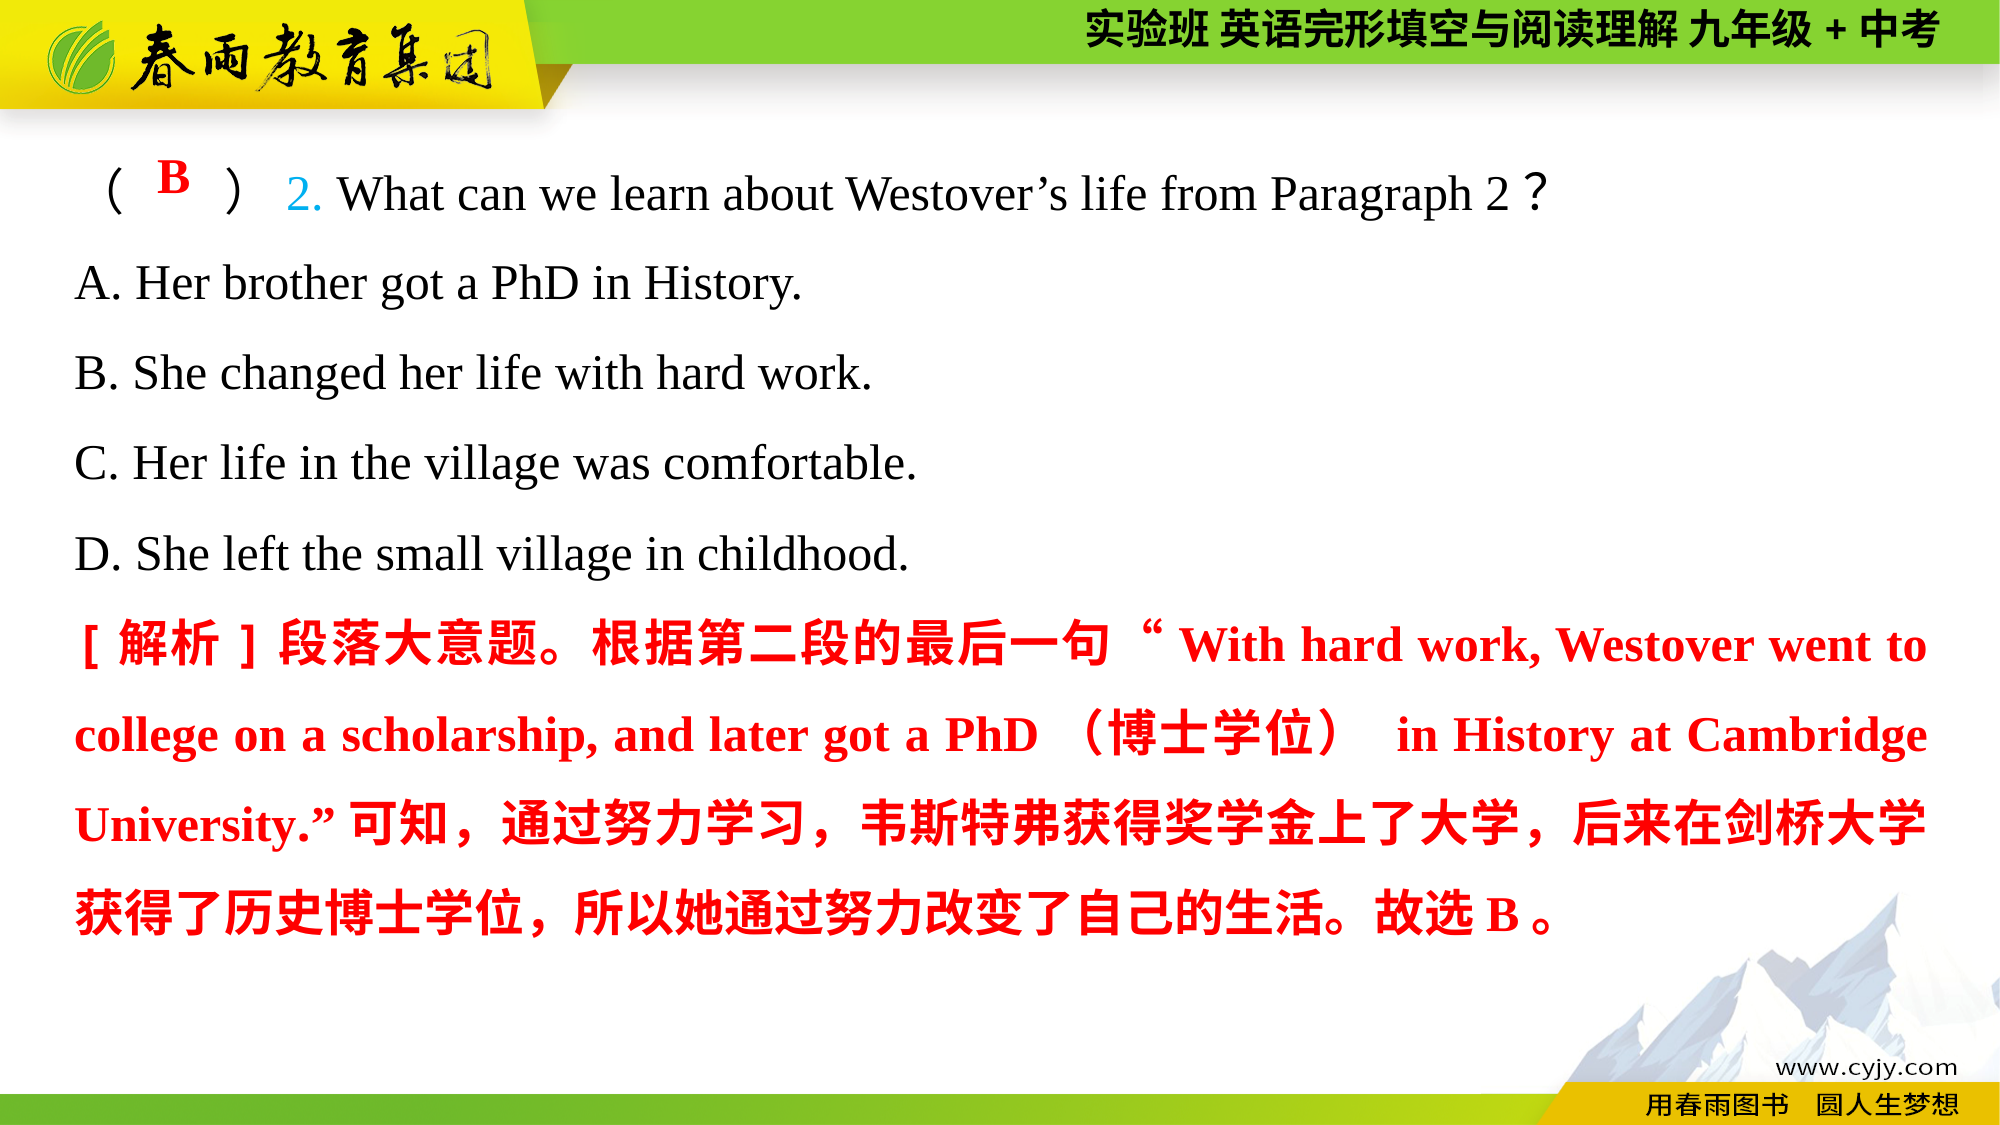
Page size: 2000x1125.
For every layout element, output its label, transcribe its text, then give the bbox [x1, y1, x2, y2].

list （ ）2. What can we learn about Westover’s life from Paragraph 2？ A. Her brother got a PhD in History. B. She changed her life with hard work. C. Her life in the village was comfortable. D. She left the small village in childhood. [59, 122, 1944, 592]
text_box [解析]段落大意题。根据第二段的最后一句“With hard work, Westover went to college on a scholarship, and later got a PhD（博士学位） in History at Cambridge University.”可知，通过努力学习，韦斯特弗获得奖学金上了大学，后来在剑桥大学获得了历史博士学位，所以她通过努力改变了自己的生活。故选B。 [59, 592, 1944, 949]
picture [0, 0, 2000, 1125]
text_box B [142, 136, 206, 211]
